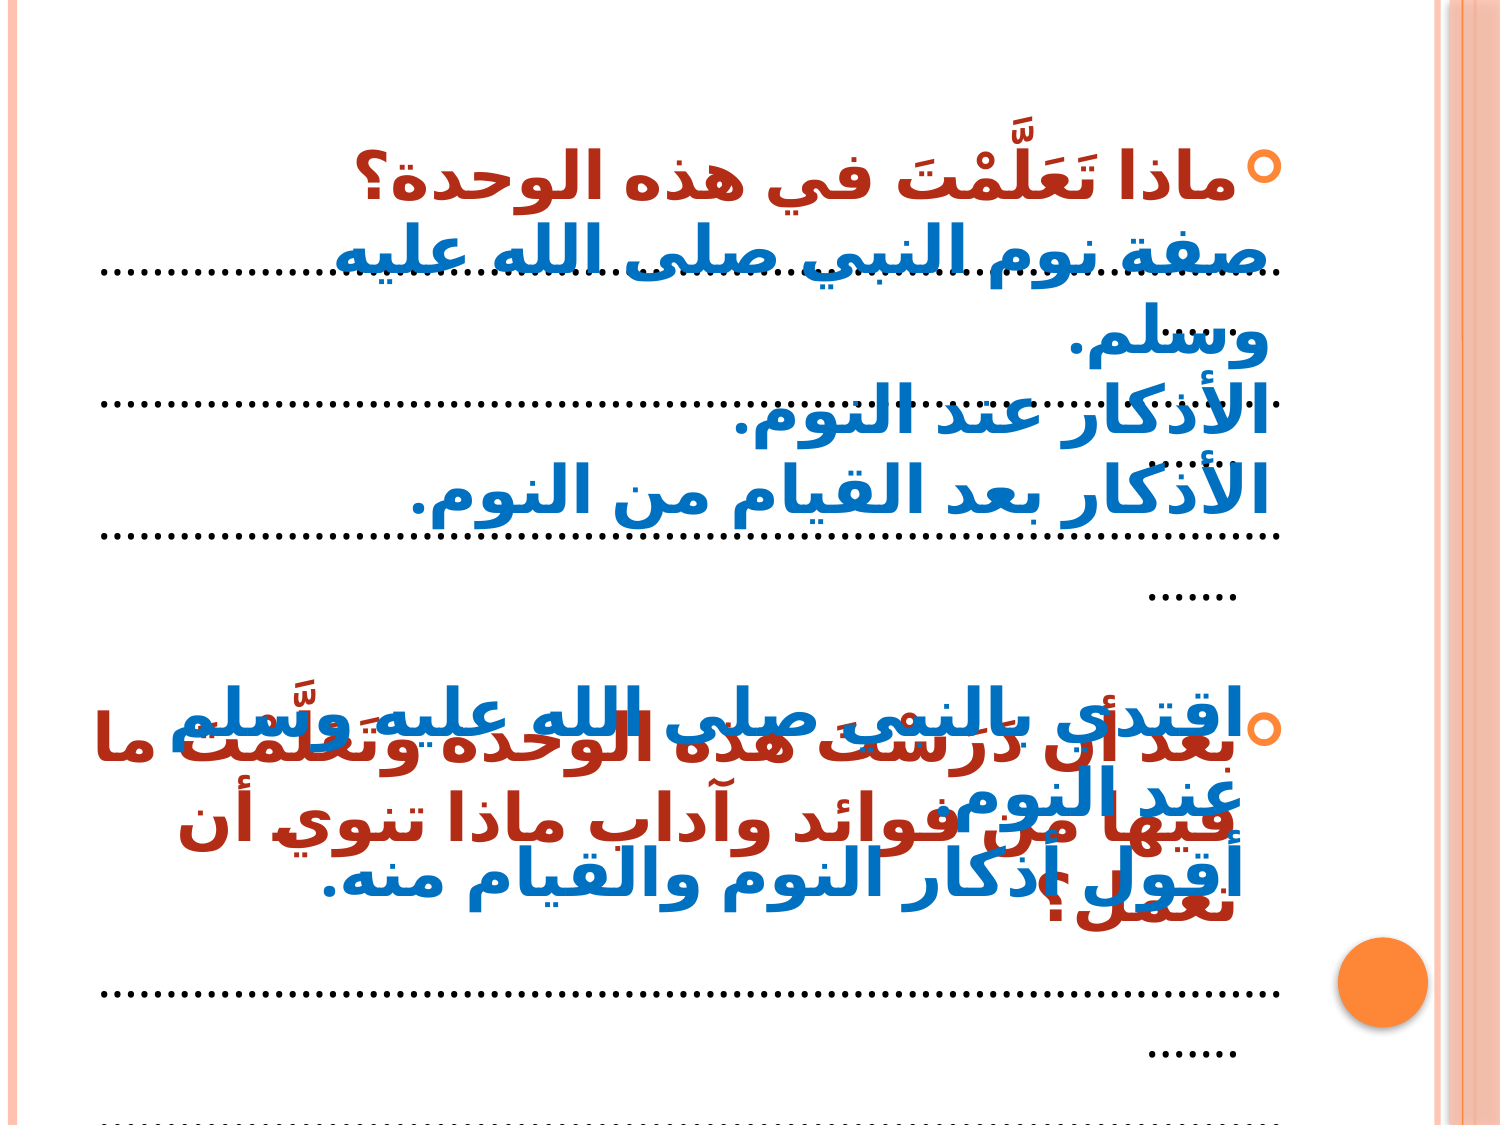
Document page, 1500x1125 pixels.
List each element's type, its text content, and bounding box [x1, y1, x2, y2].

list ماذا تَعَلَّمْتَ في هذه الوحدة؟ ............................................................................................... ............................................................................................... ............................................................................................... بعد أن دَرَسْتَ هذه الوحدة وتَعَلَّمْتَ ما فيها من فوائد وآداب ماذا تنوي أن تعمل؟ ............................................................................................... ............................................................................................... [75, 125, 1300, 1050]
text_box اقتدي بالنبي صلى الله عليه وسلم عند النوم. أقول أذكار النوم والقيام منه. [62, 662, 1263, 918]
text_box صفة نوم النبي صلى الله عليه وسلم. الأذكار عند النوم. الأذكار بعد القيام من النوم. [137, 199, 1288, 535]
